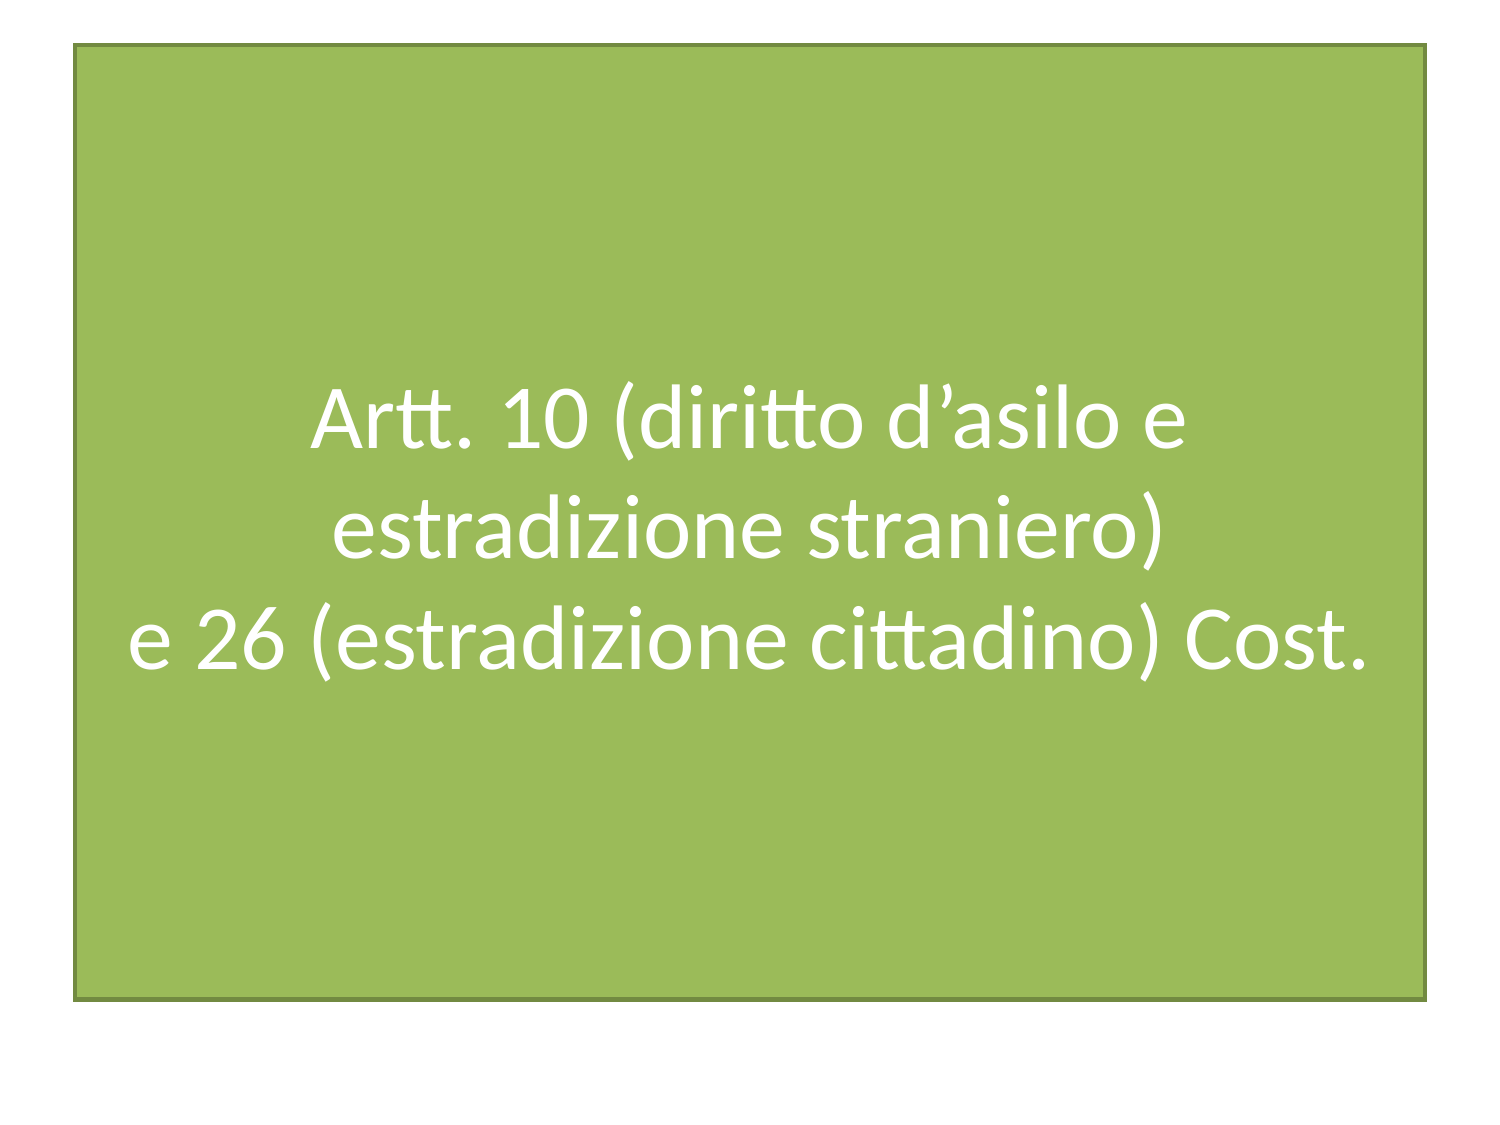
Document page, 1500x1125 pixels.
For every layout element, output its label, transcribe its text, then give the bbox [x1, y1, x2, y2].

title Artt. 10 (diritto d’asilo e estradizione straniero) e 26 (estradizione cittadino) Cost. [73, 43, 1427, 1002]
